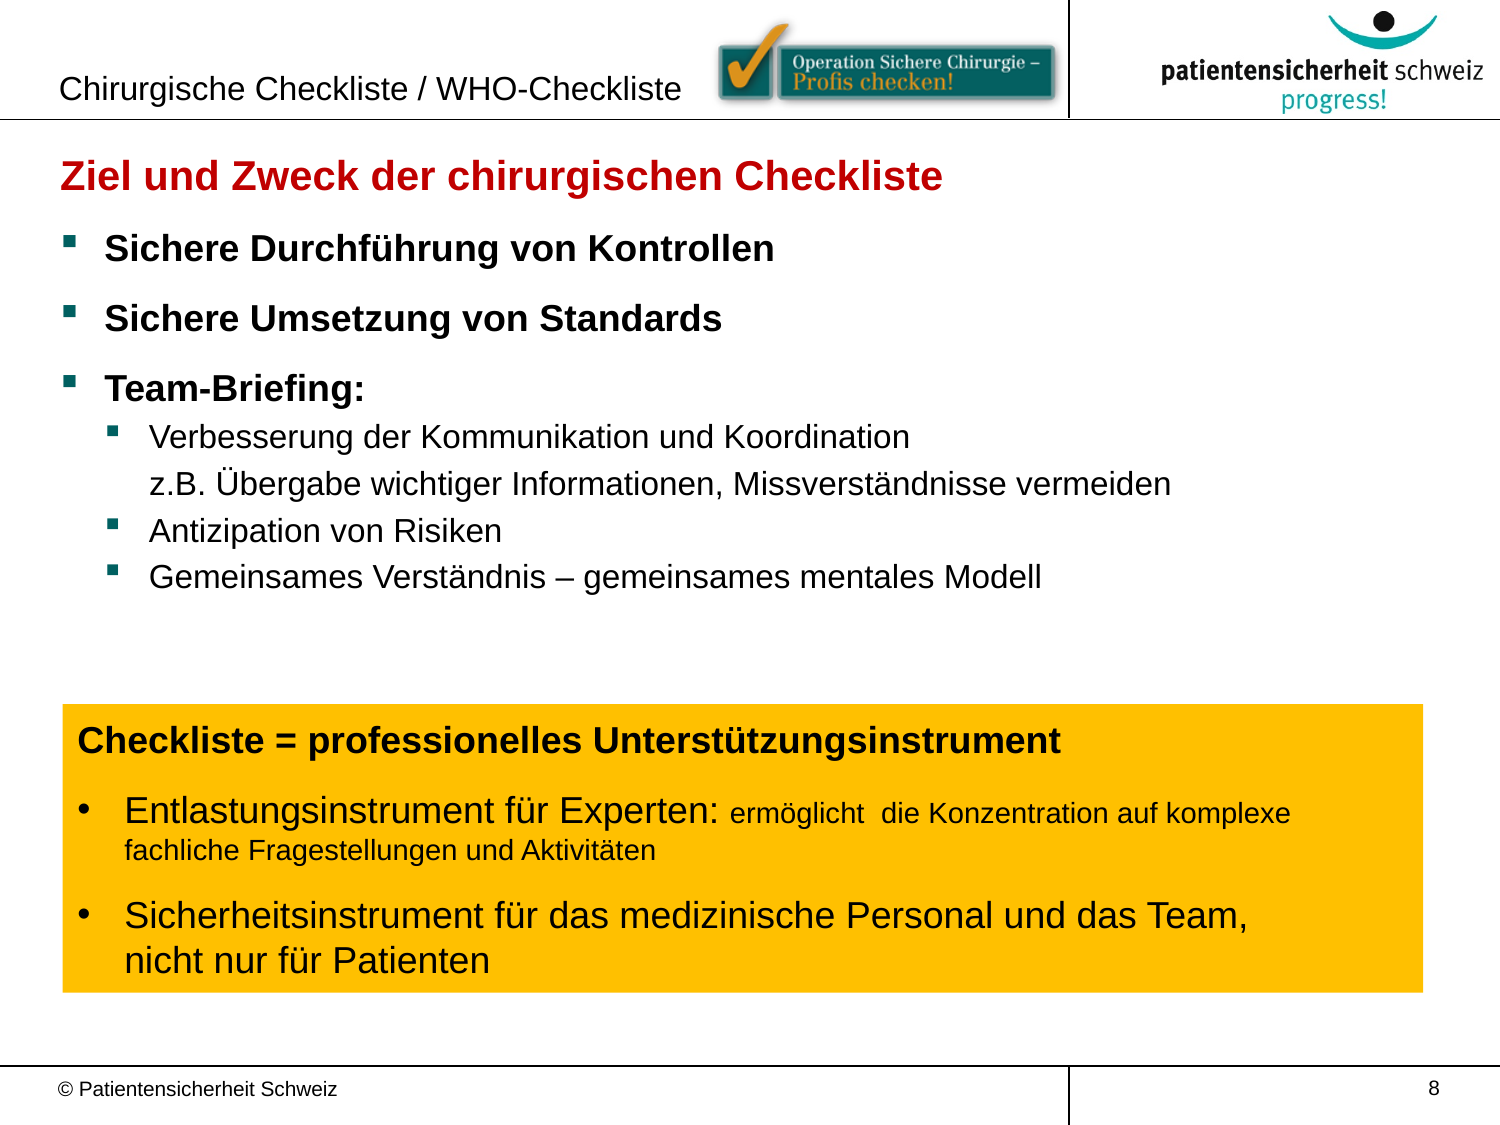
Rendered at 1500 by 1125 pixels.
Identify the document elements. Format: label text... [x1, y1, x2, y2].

picture [1162, 11, 1483, 114]
text_box Checkliste = professionelles Unterstützungsinstrument Entlastungsinstrument für Experten: ermöglicht die Konzentration auf komplexe fachliche Fragestellungen und Aktivitäten Sicherheitsinstrument für das medizinische Personal und das Team, nicht nur für Patienten [62, 704, 1424, 993]
slide_number © Patientensicherheit Schweiz [57, 761, 584, 1125]
list Ziel und Zweck der chirurgischen Checkliste Sichere Durchführung von Kontrollen Sichere Umsetzung von Standards Team-Briefing: Verbesserung der Kommunikation und Koordination z.B. Übergabe wichtiger Informationen, Missverständnisse vermeiden Antizipation von Risiken Gemeinsames Verständnis – gemeinsames mentales Modell [60, 149, 1442, 1006]
slide_number 8 [1357, 1074, 1440, 1100]
list Chirurgische Checkliste / WHO-Checkliste [0, 0, 1069, 119]
